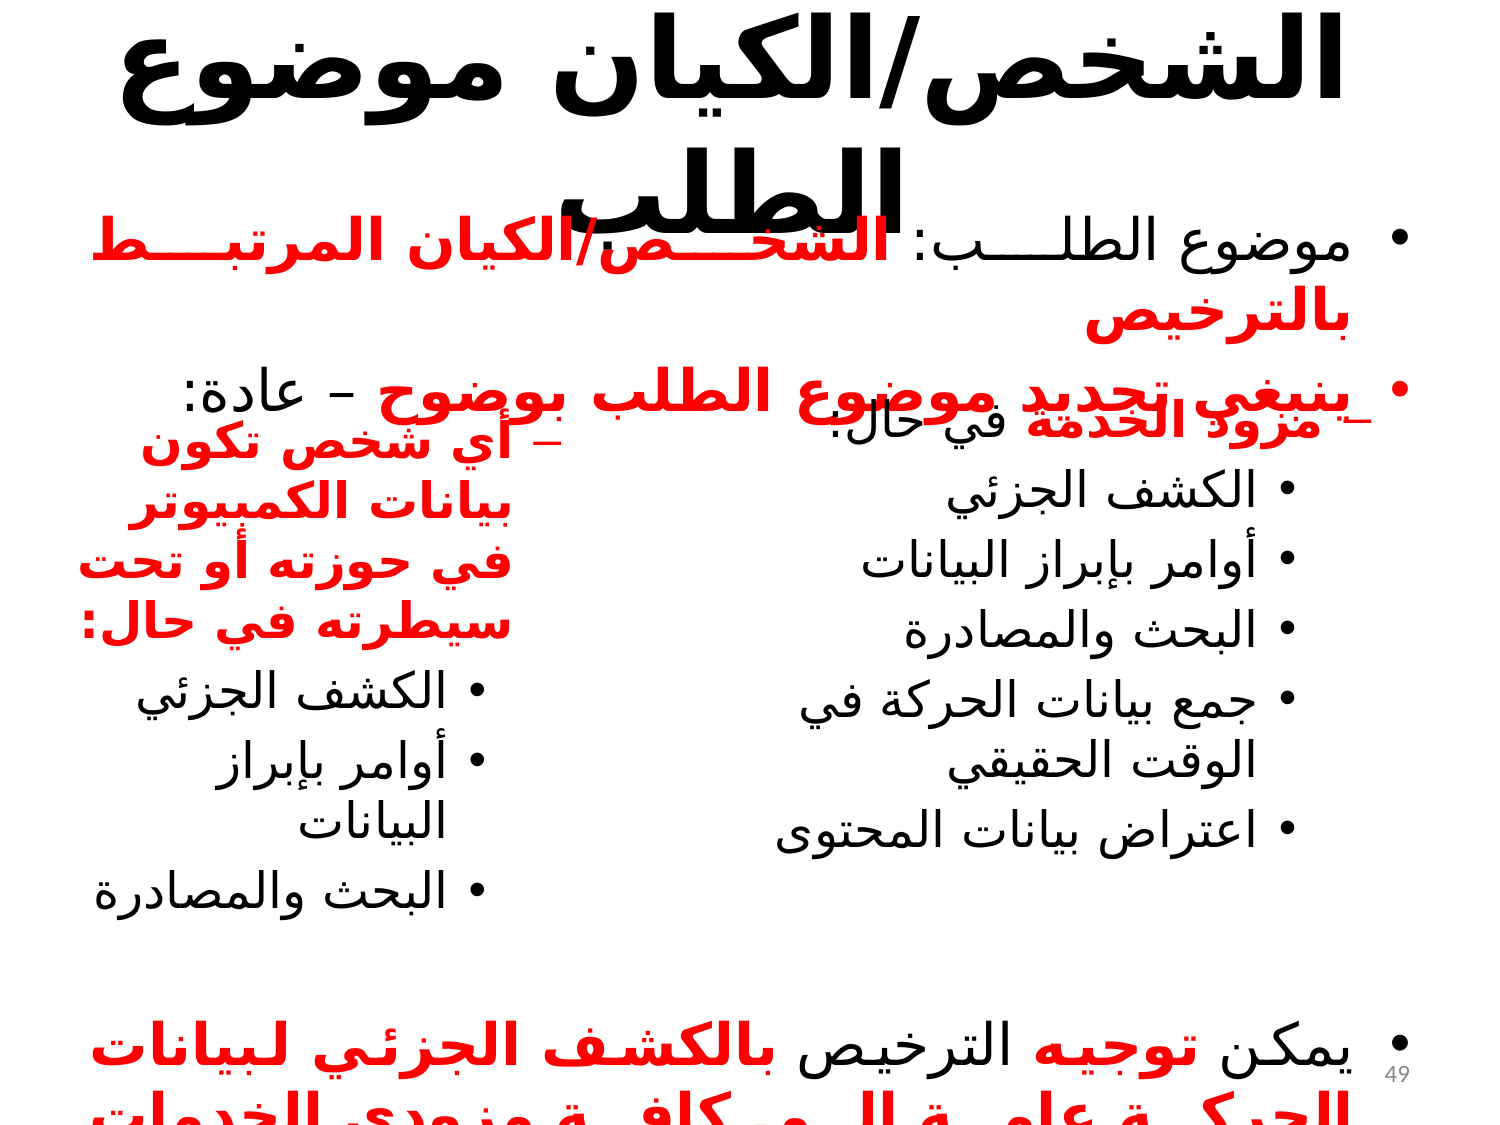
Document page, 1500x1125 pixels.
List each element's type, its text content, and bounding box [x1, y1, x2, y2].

slide_number 49 [1074, 1042, 1425, 1103]
text_box مزود الخدمة في حال: الكشف الجزئي أوامر بإبراز البيانات البحث والمصادرة جمع بيانات الحركة في الوقت الحقيقي اعتراض بيانات المحتوى [749, 379, 1461, 937]
text_box موضوع الطلب: الشخص/الكيان المرتبط بالترخيص ينبغي تحديد موضوع الطلب بوضوح – عادة: يمكن توجيه الترخيص بالكشف الجزئي لبيانات الحركة عامة إلى كافة مزودي الخدمات المعنيين [74, 194, 1425, 359]
text_box أي شخص تكون بيانات الكمبيوتر في حوزته أو تحت سيطرته في حال: الكشف الجزئي أوامر بإبراز البيانات البحث والمصادرة [57, 401, 651, 873]
title الشخص/الكيان موضوع الطلب [57, 27, 1408, 216]
